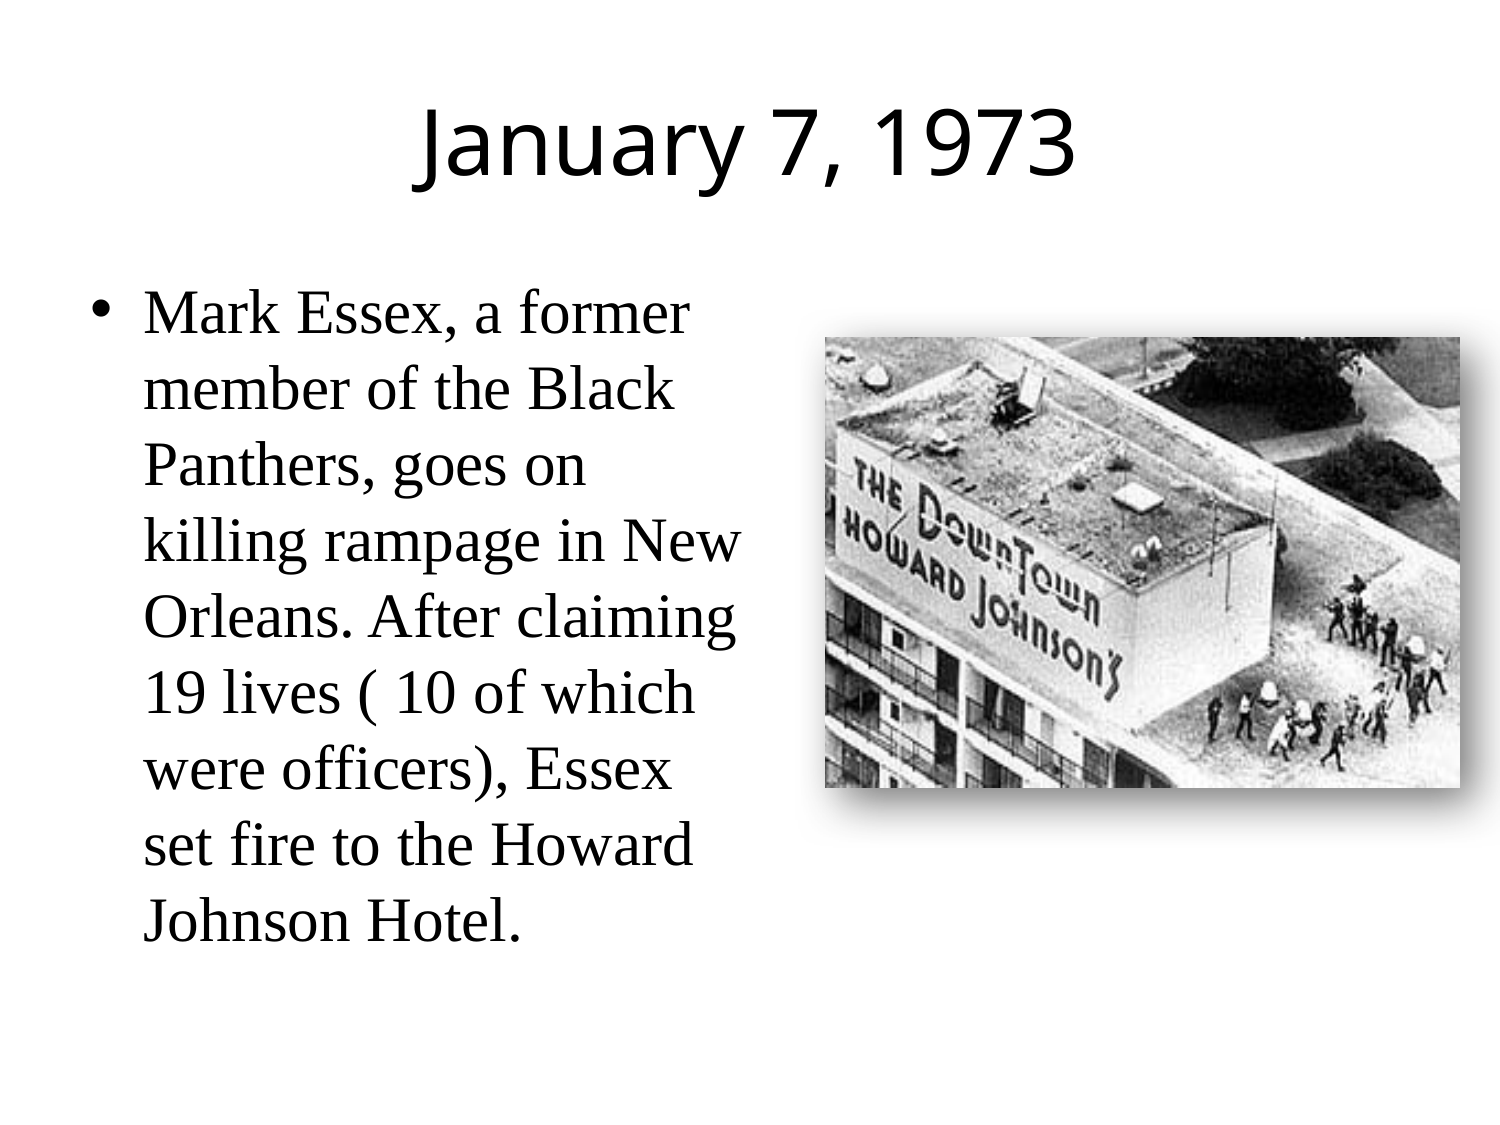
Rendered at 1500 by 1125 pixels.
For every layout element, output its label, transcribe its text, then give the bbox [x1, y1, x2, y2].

picture [824, 337, 1460, 788]
title January 7, 1973 [75, 45, 1425, 233]
list Mark Essex, a former member of the Black Panthers, goes on killing rampage in New Orleans. After claiming 19 lives ( 10 of which were officers), Essex set fire to the Howard Johnson Hotel. [75, 262, 763, 1005]
